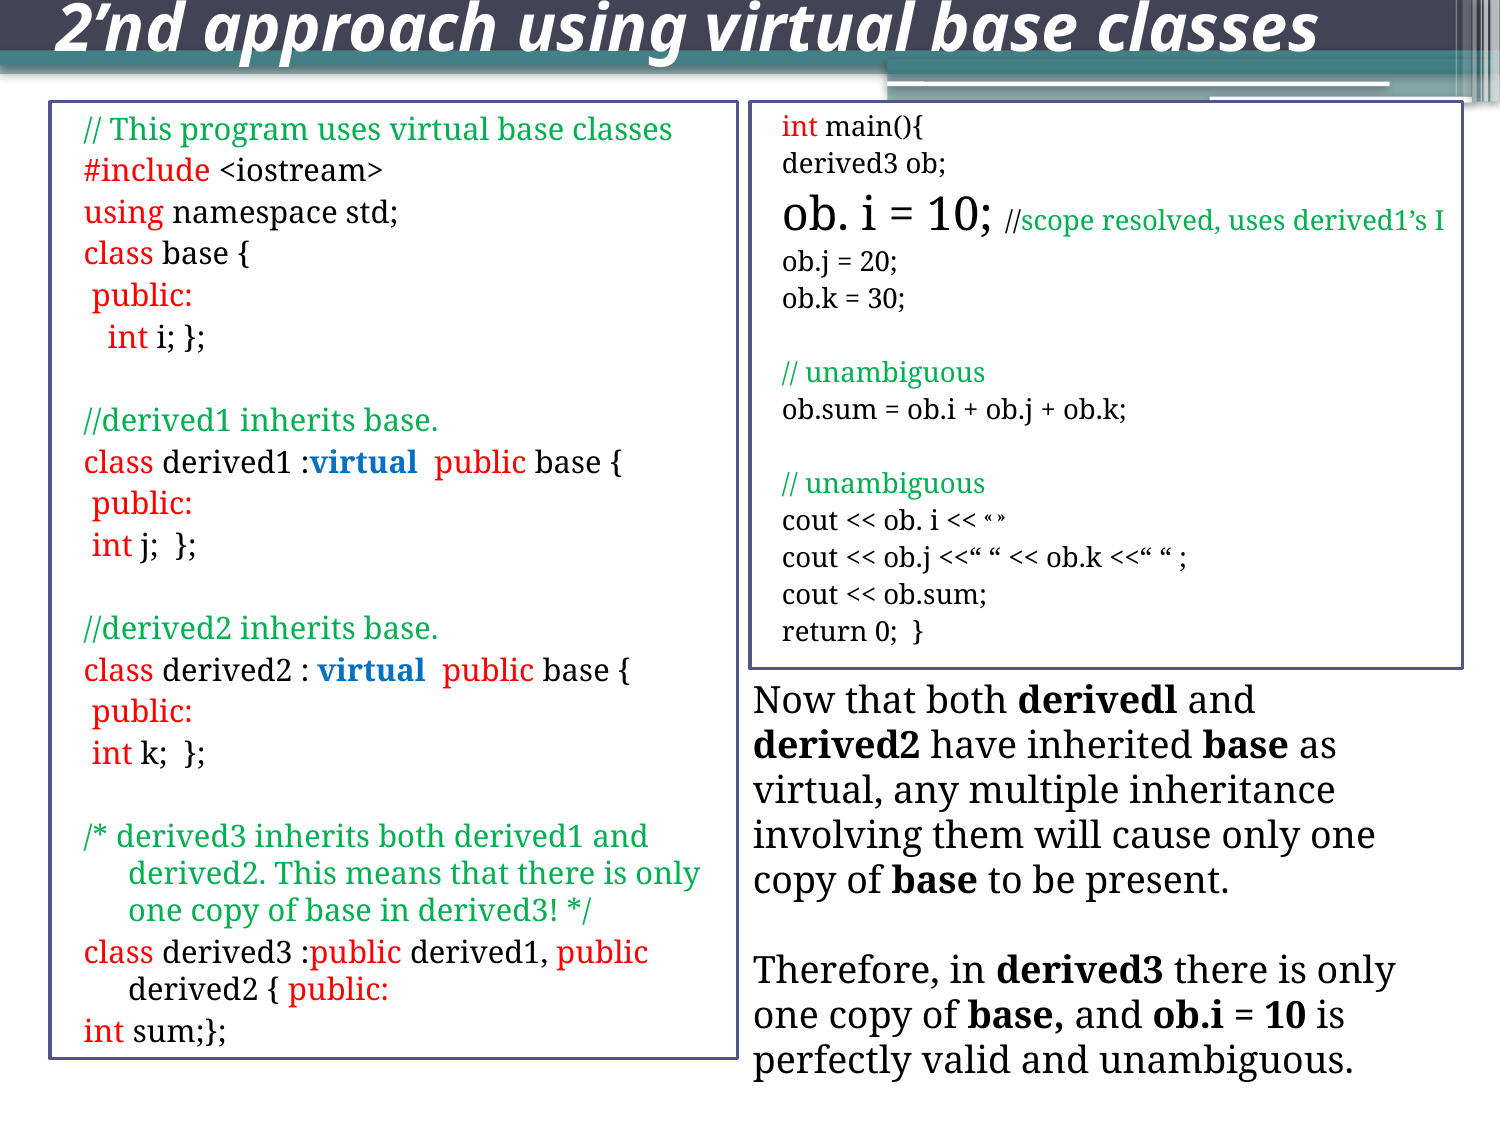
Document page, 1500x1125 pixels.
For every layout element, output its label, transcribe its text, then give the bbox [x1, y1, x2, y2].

list // This program uses virtual base classes #include <iostream> using namespace std; class base { public: int i; }; //derived1 inherits base. class derived1 :virtual public base { public: int j; }; //derived2 inherits base. class derived2 : virtual public base { public: int k; }; /* derived3 inherits both derived1 and derived2. This means that there is only one copy of base in derived3! */ class derived3 :public derived1, public derived2 { public: int sum;}; [48, 100, 739, 1060]
text_box Now that both derivedl and derived2 have inherited base as virtual, any multiple inheritance involving them will cause only one copy of base to be present. Therefore, in derived3 there is only one copy of base, and ob.i = 10 is perfectly valid and unambiguous. [738, 668, 1447, 1089]
title 2’nd approach using virtual base classes [41, 0, 1392, 79]
list int main(){ derived3 ob; ob. i = 10; //scope resolved, uses derived1’s I ob.j = 20; ob.k = 30; // unambiguous ob.sum = ob.i + ob.j + ob.k; // unambiguous cout << ob. i << « » cout << ob.j <<“ “ << ob.k <<“ “ ; cout << ob.sum; return 0; } [748, 100, 1464, 670]
